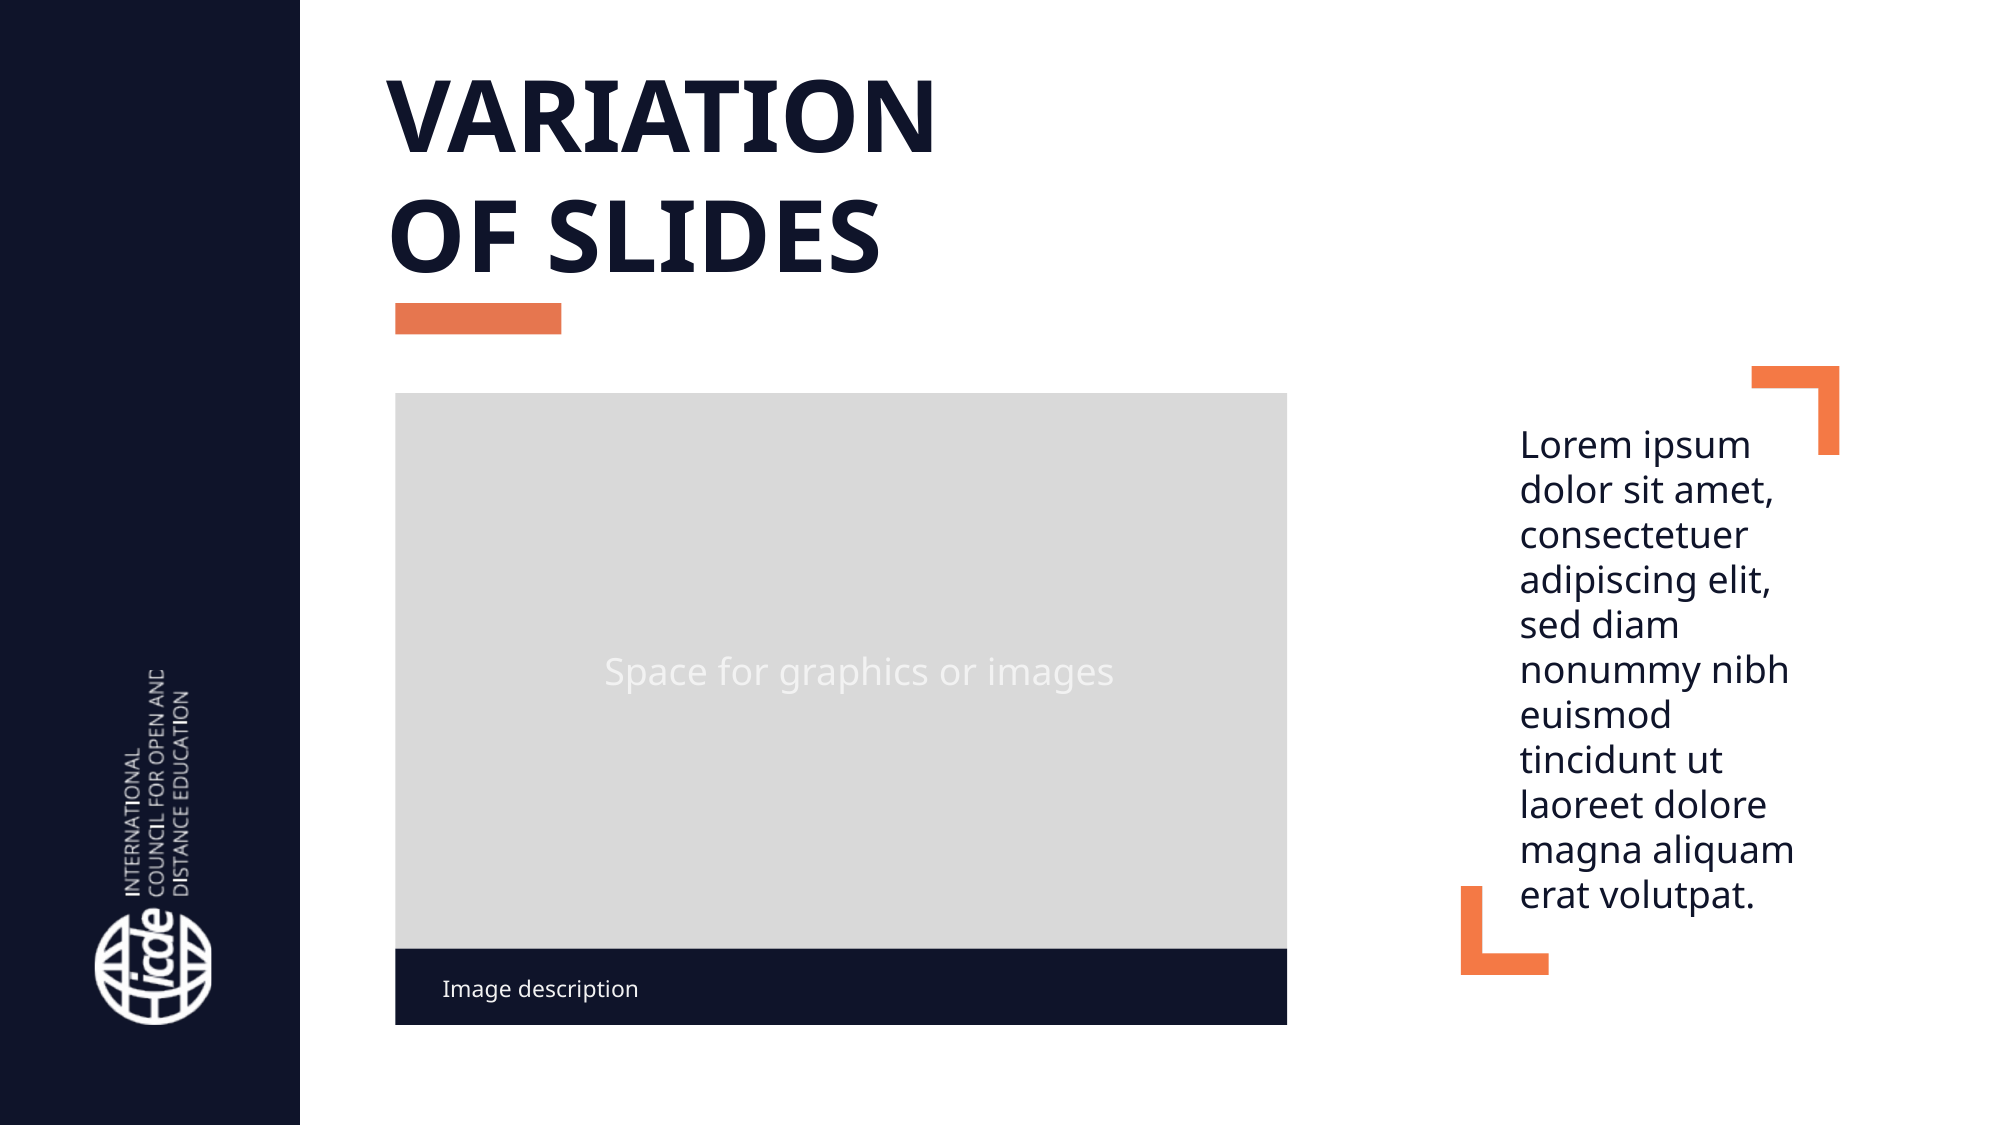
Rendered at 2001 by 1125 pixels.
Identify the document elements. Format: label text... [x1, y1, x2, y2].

picture [1460, 886, 1549, 975]
text_box Lorem ipsum dolor sit amet, consectetuer adipiscing elit, sed diam nonummy nibh euismod tincidunt ut laoreet dolore magna aliquam erat volutpat. [1504, 413, 1821, 923]
text_box [394, 948, 1288, 1026]
text_box Space for graphics or images [589, 640, 1131, 701]
text_box [0, 0, 301, 789]
picture [0, 789, 331, 907]
text_box [394, 302, 562, 335]
text_box Image description [427, 966, 1085, 1010]
text_box [394, 392, 1288, 948]
picture [1751, 366, 1840, 455]
text_box [0, 907, 301, 1125]
text_box VARIATION OF SLIDES [371, 45, 1348, 301]
